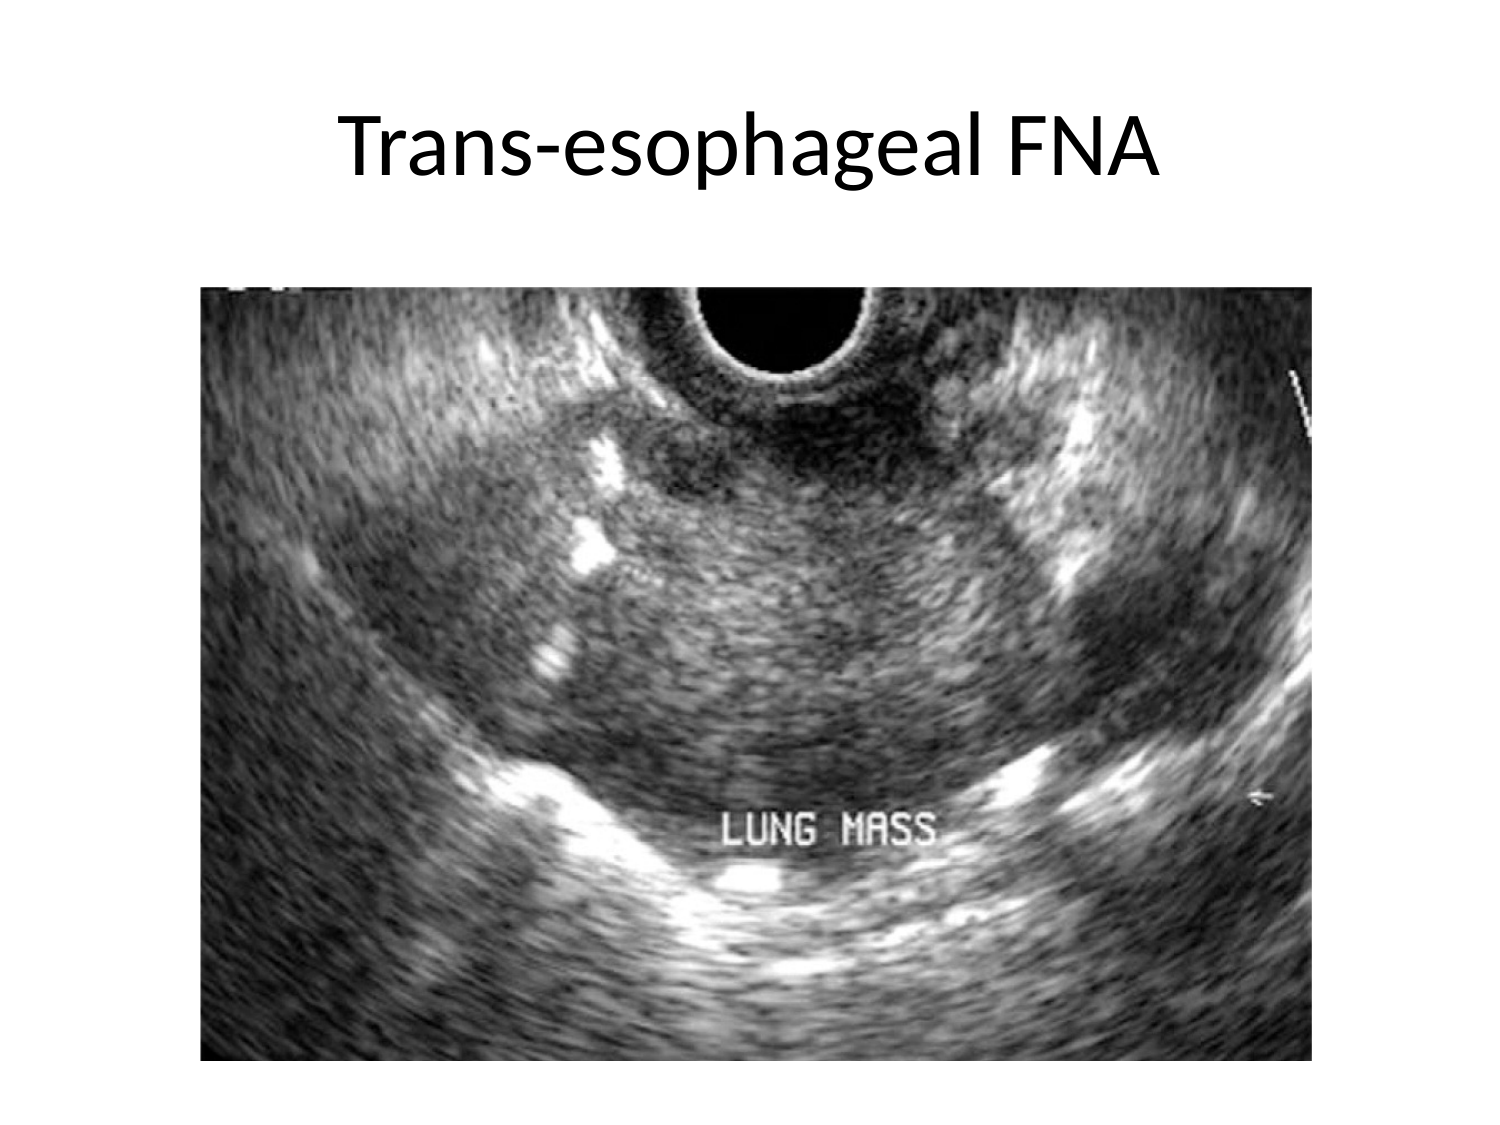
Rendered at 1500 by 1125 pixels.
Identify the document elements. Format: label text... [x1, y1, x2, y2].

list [199, 287, 1313, 1061]
title Trans-esophageal FNA [75, 45, 1425, 233]
